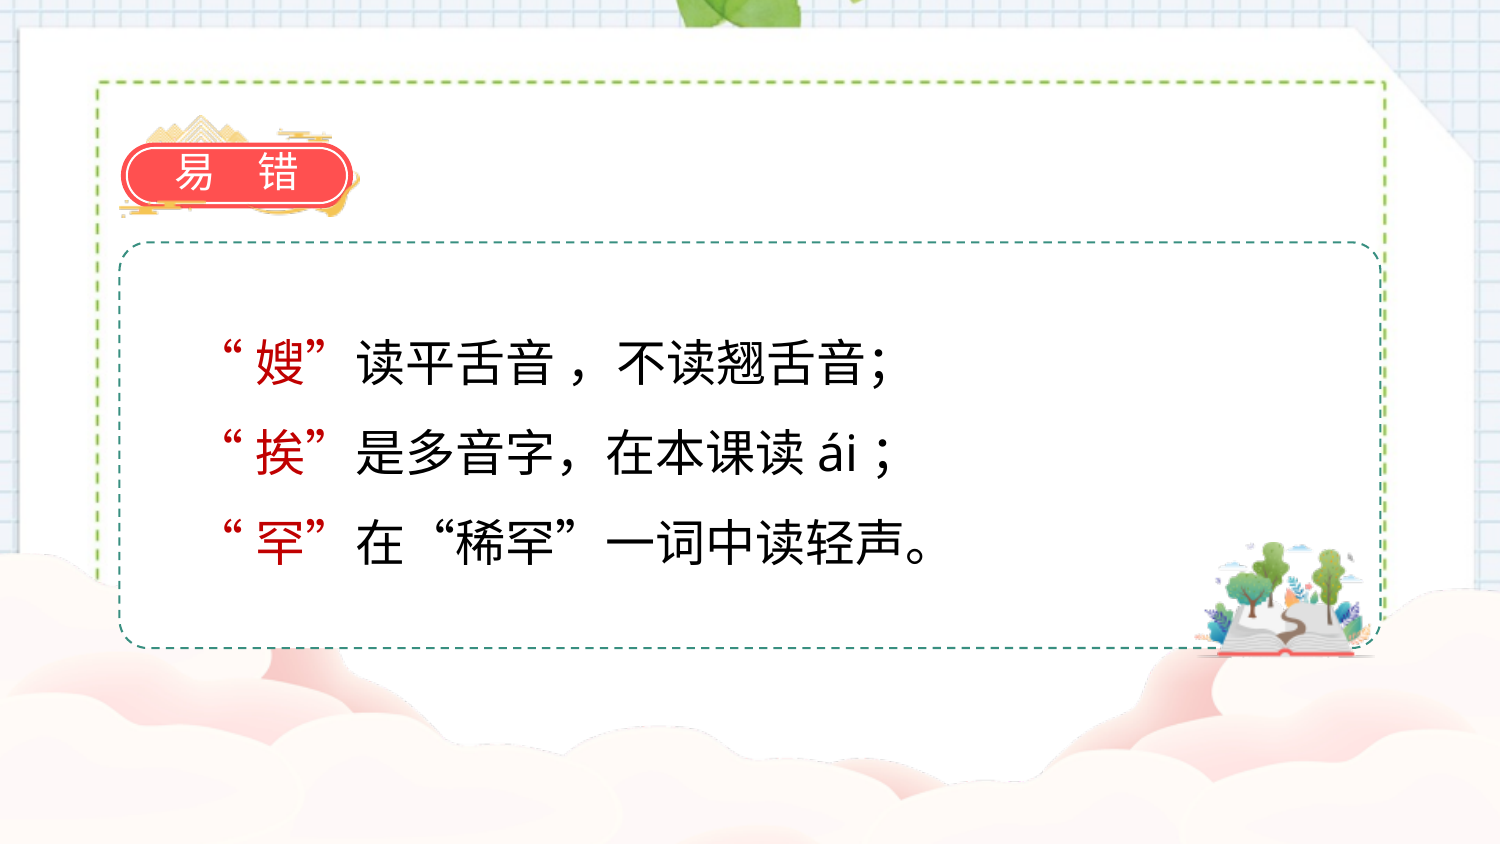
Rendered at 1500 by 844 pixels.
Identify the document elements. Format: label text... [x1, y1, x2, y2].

text_box “嫂”读平舌音 ，不读翘舌音； “挨”是多音字，在本课读ái； “罕”在“稀罕”一词中读轻声。 [178, 293, 987, 553]
picture [0, 0, 1500, 844]
text_box [118, 241, 1382, 553]
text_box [119, 115, 360, 218]
